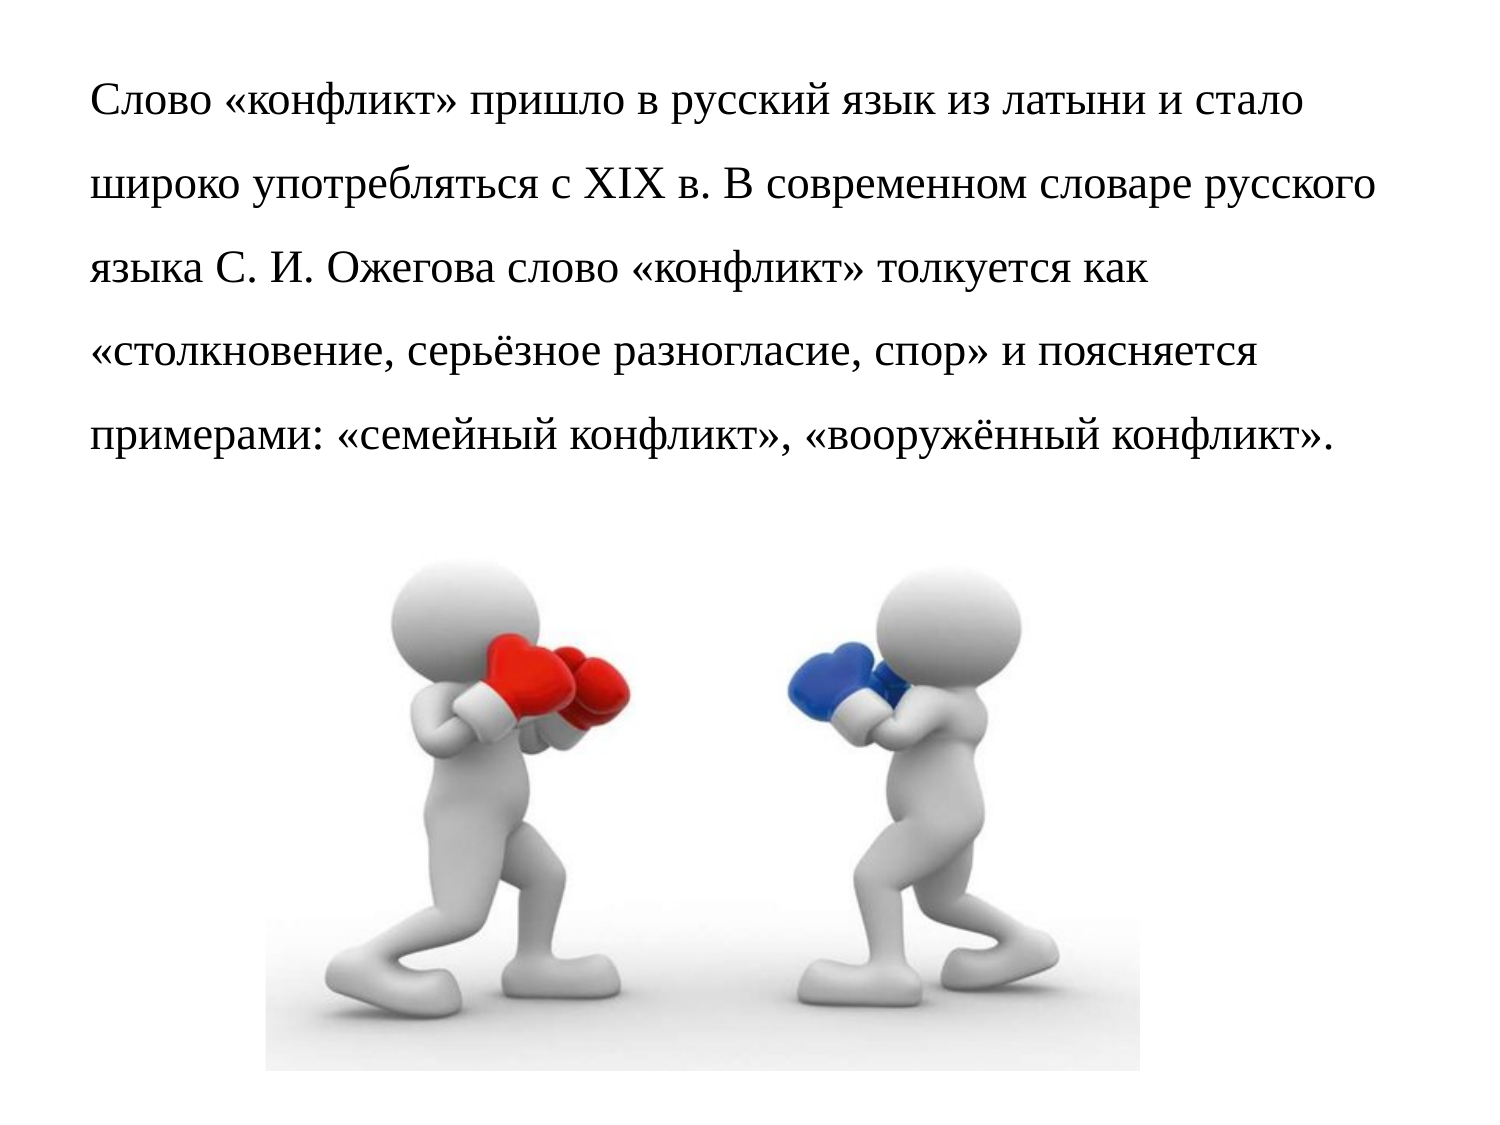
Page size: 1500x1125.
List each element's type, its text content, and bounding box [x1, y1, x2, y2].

picture [265, 491, 1140, 1071]
list Слово «конфликт» пришло в русский язык из латыни и стало широко употребляться с ХIХ в. В современном словаре русского языка С. И. Ожегова слово «конфликт» толкуется как «столкновение, серьёзное разногласие, спор» и поясняется примерами: «семейный конфликт», «вооружённый конфликт». [75, 30, 1459, 468]
